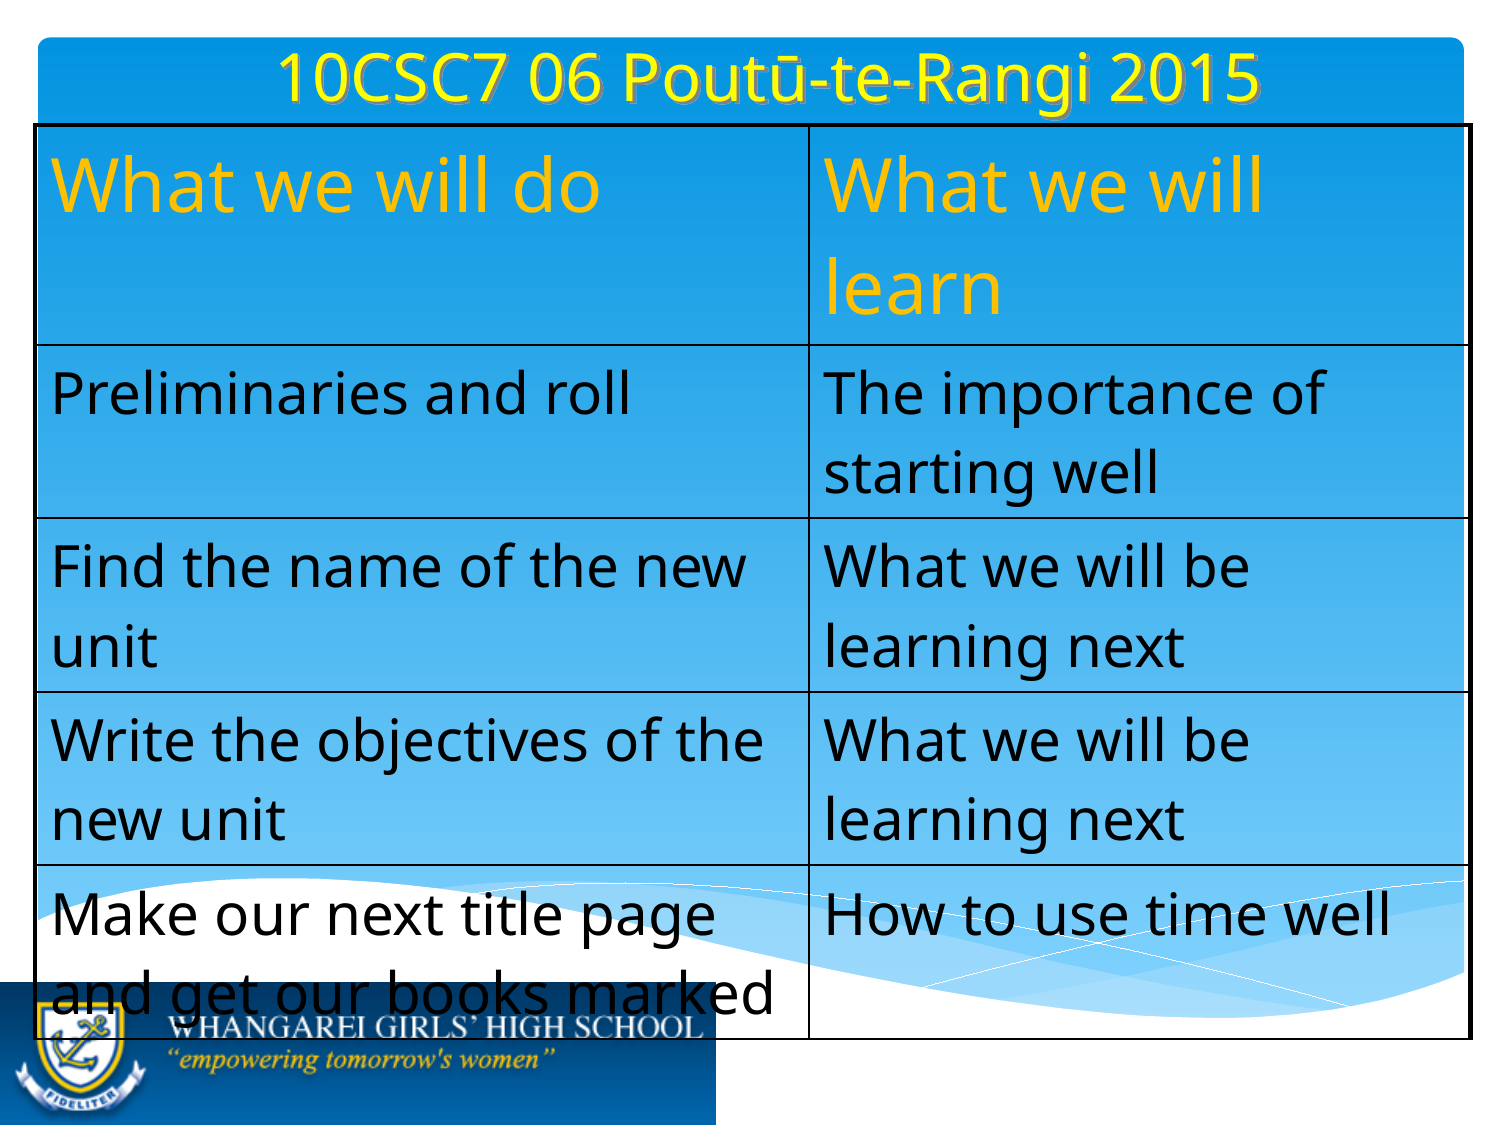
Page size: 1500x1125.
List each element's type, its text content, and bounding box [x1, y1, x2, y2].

table_header What we will learn [810, 127, 1468, 344]
table_cell What we will be learning next [810, 519, 1468, 691]
text_box 10CSC7 06 Poutū-te-Rangi 2015 [162, 24, 1375, 123]
table_cell The importance of starting well [810, 346, 1468, 517]
table_cell What we will be learning next [810, 693, 1468, 864]
table_cell Write the objectives of the new unit [37, 693, 808, 864]
picture [0, 982, 716, 1125]
table_cell Preliminaries and roll [37, 346, 808, 517]
table_cell How to use time well [810, 866, 1468, 1038]
table_header What we will do [37, 127, 808, 344]
table_cell Make our next title page and get our books marked [37, 866, 808, 1038]
table_cell Find the name of the new unit [37, 519, 808, 691]
